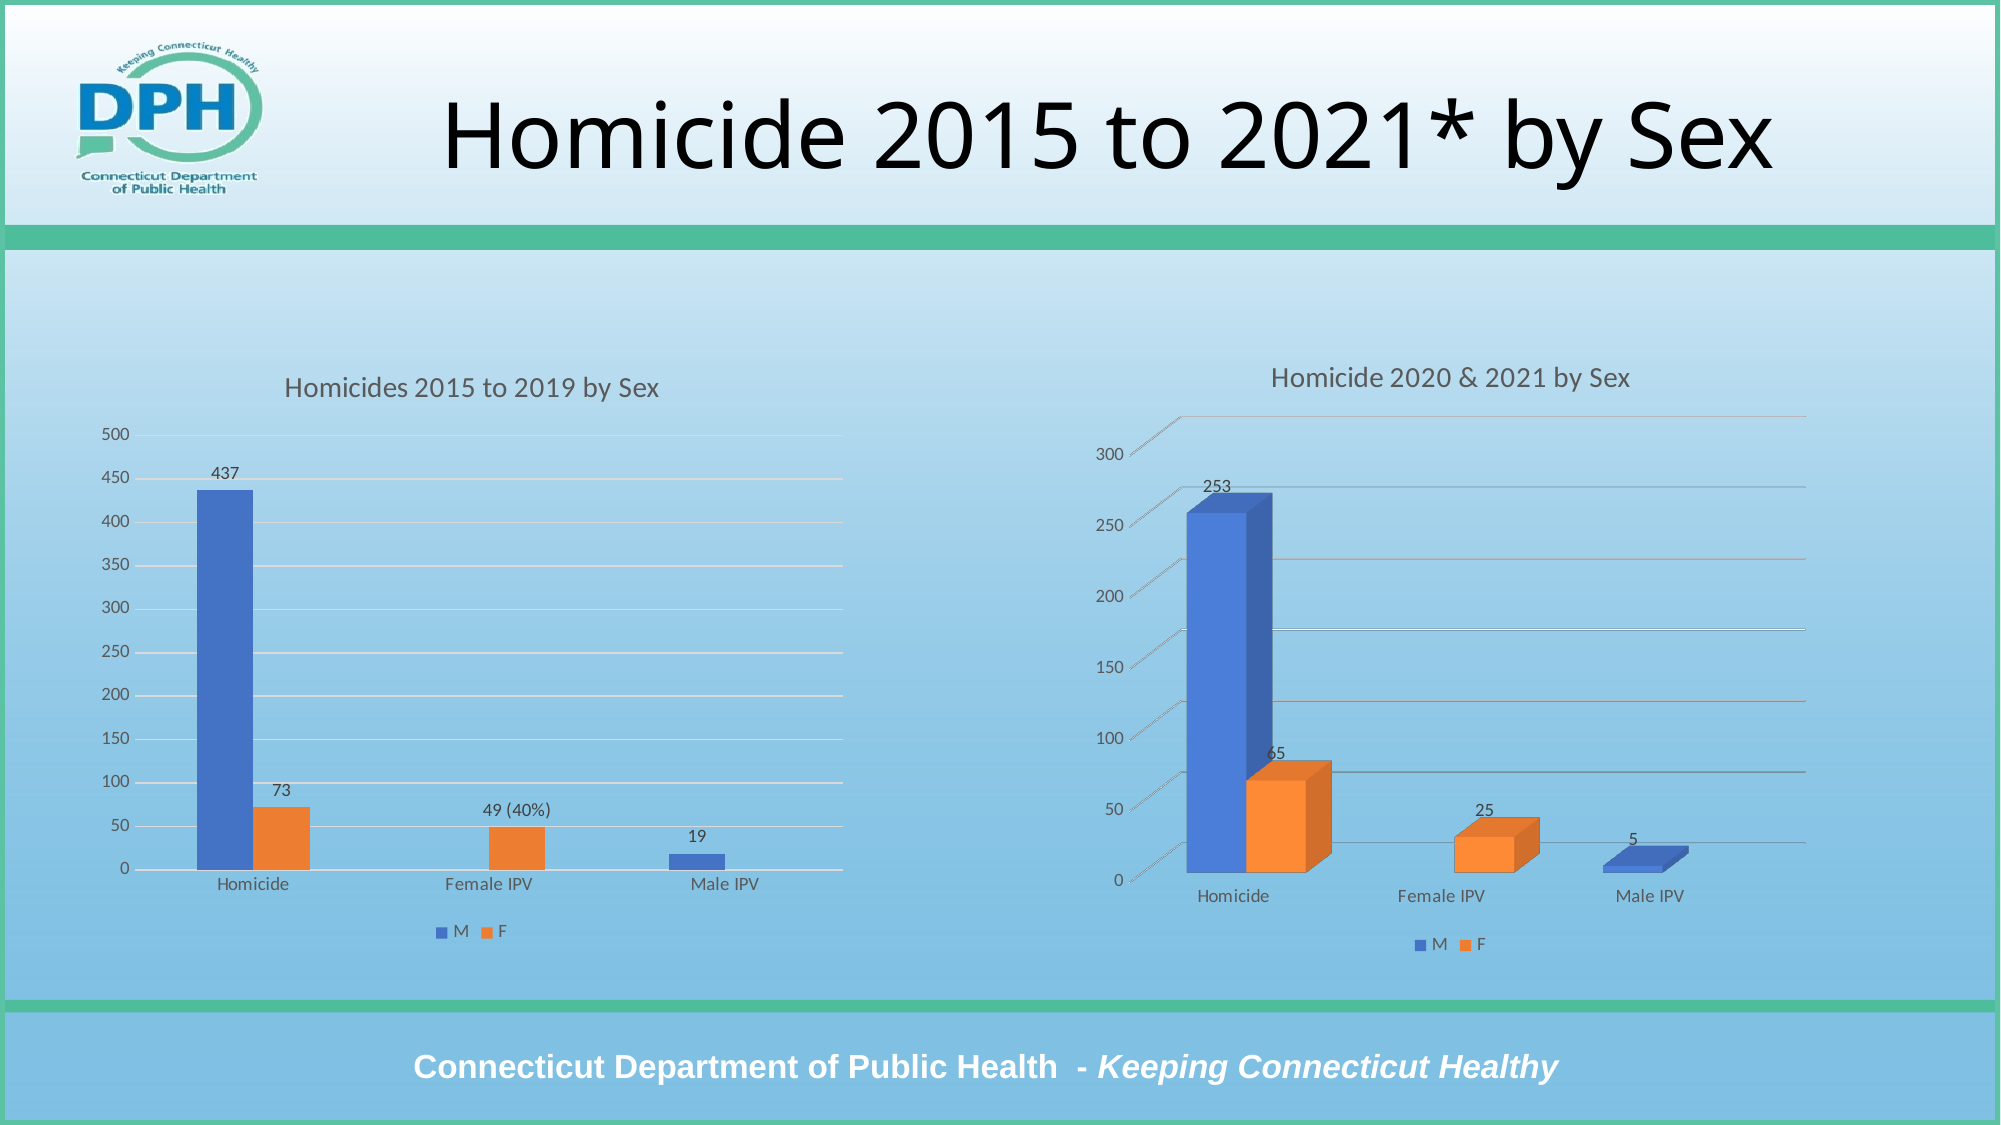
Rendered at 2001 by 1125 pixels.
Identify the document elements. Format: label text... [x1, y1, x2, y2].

chart [85, 346, 859, 949]
picture [66, 37, 270, 199]
chart [1074, 335, 1827, 961]
title Homicide 2015 to 2021* by Sex [316, 45, 1900, 233]
